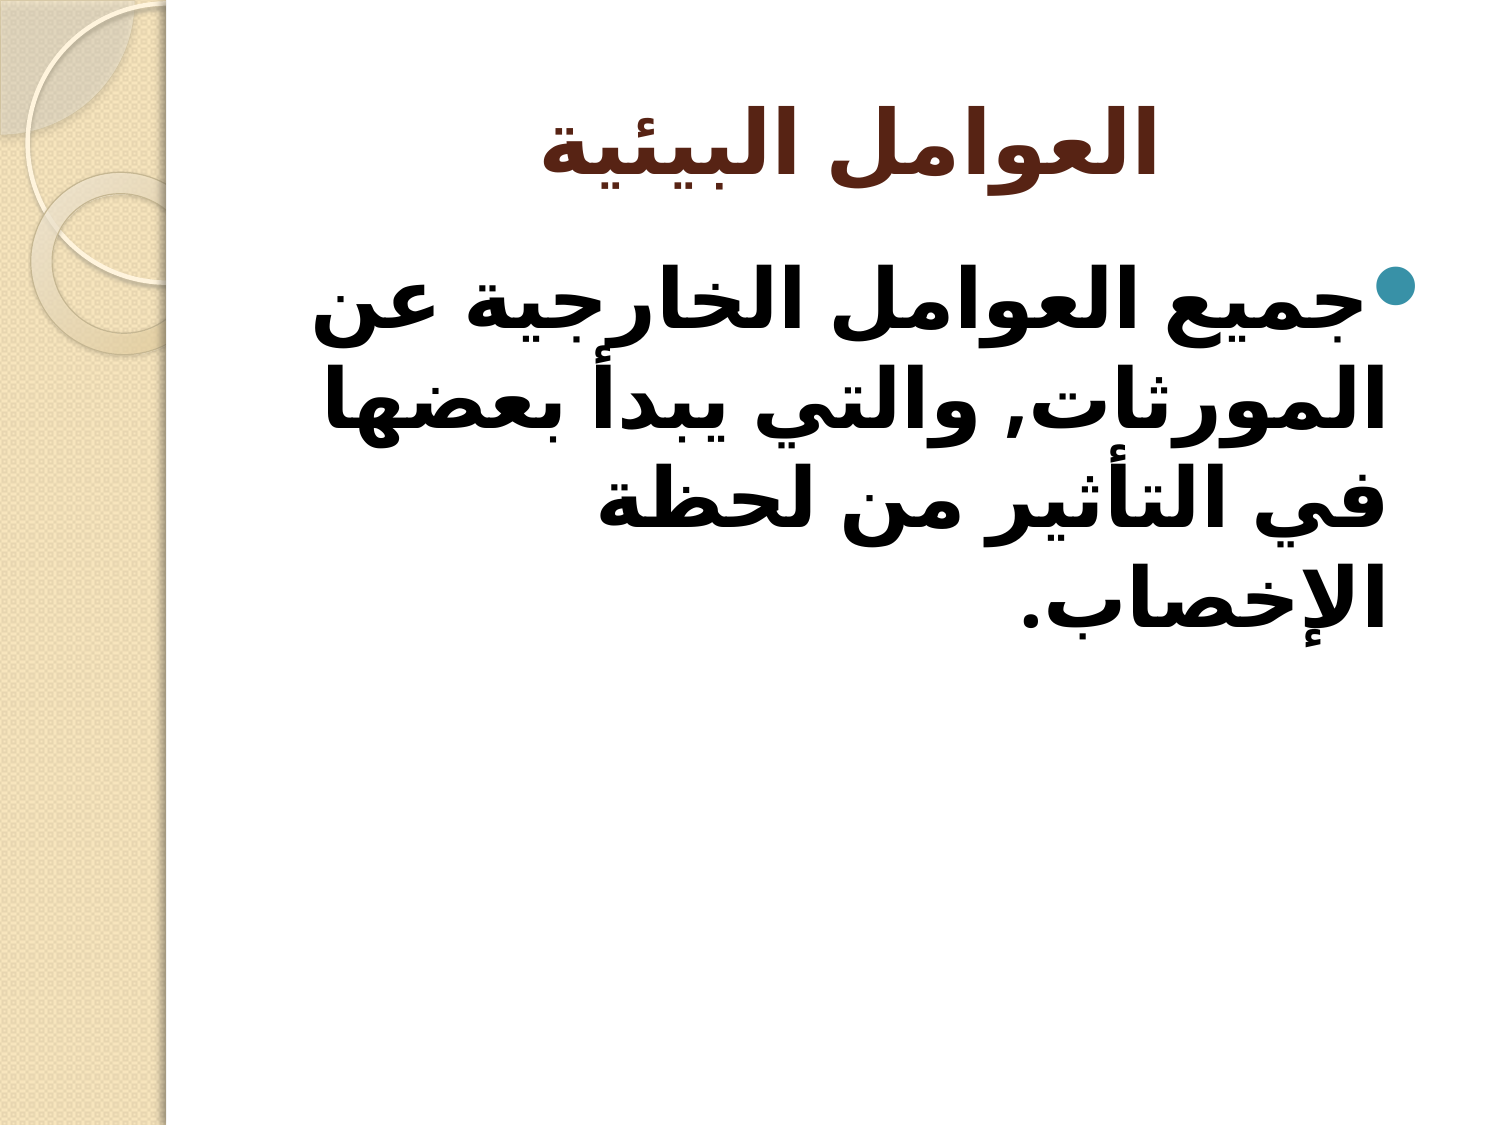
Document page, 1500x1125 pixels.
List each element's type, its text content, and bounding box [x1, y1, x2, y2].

list جميع العوامل الخارجية عن المورثات, والتي يبدأ بعضها في التأثير من لحظة الإخصاب. [235, 237, 1466, 1025]
title العوامل البيئية [235, 45, 1466, 233]
